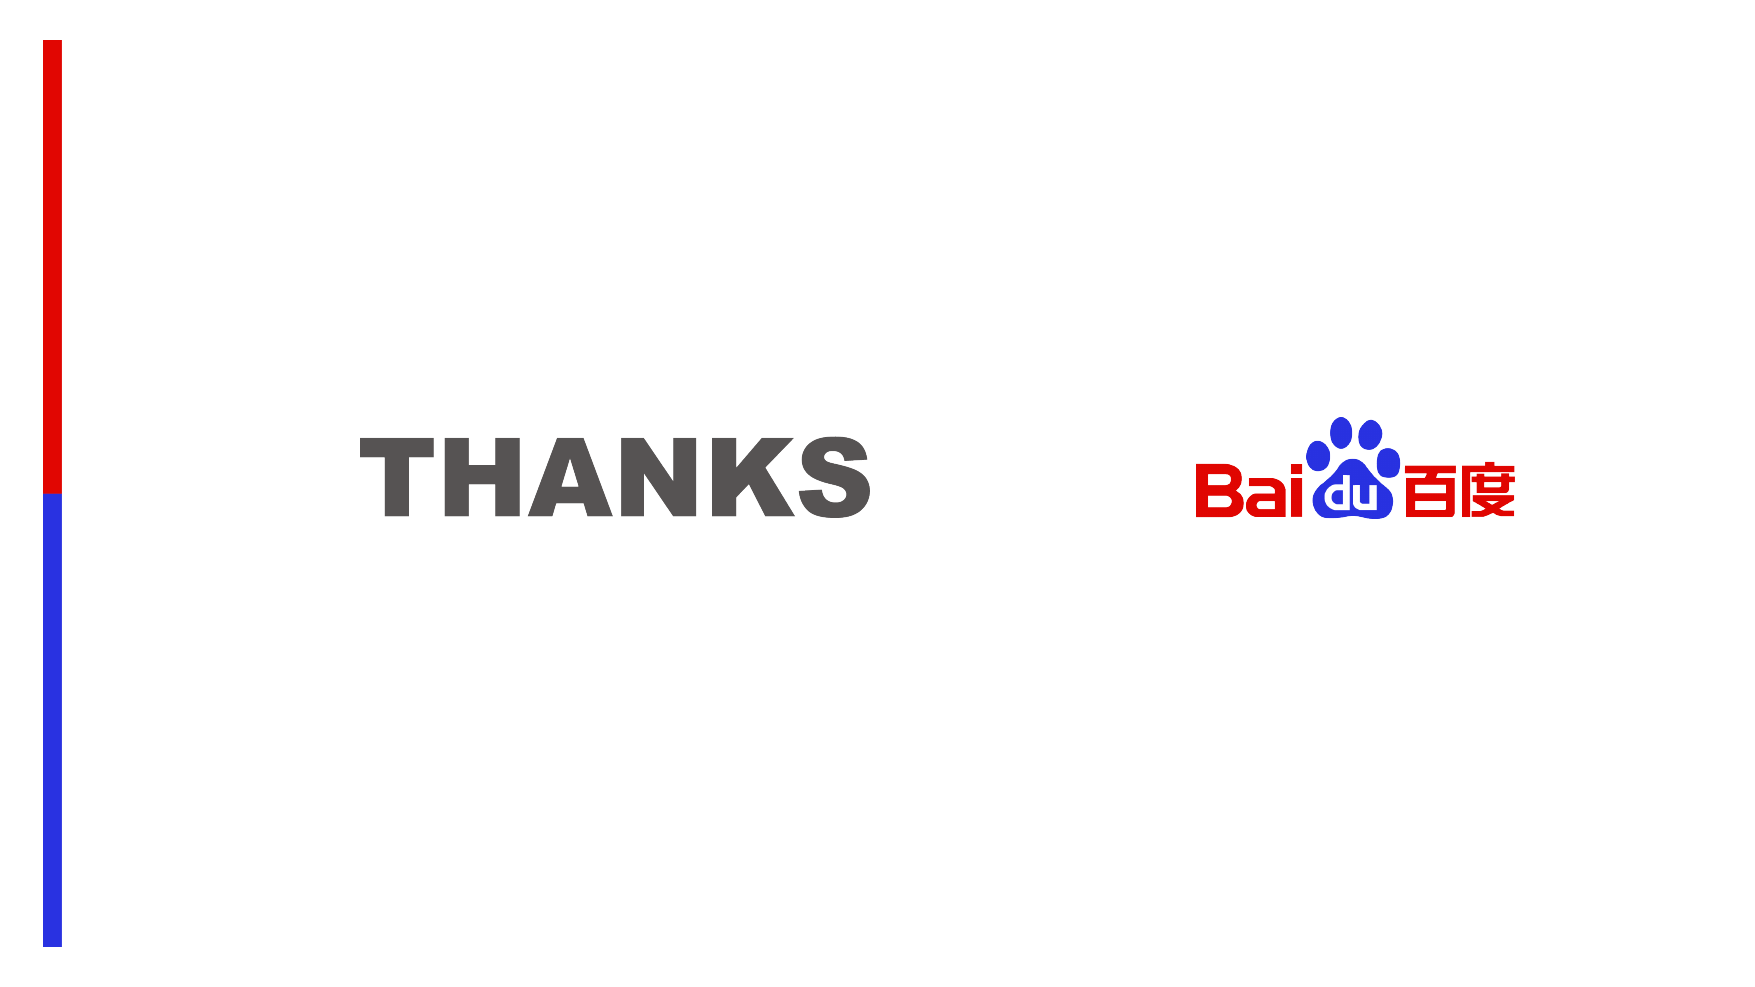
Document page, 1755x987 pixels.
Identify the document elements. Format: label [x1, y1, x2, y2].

picture [1196, 417, 1515, 519]
picture [43, 40, 62, 947]
picture [357, 422, 874, 550]
